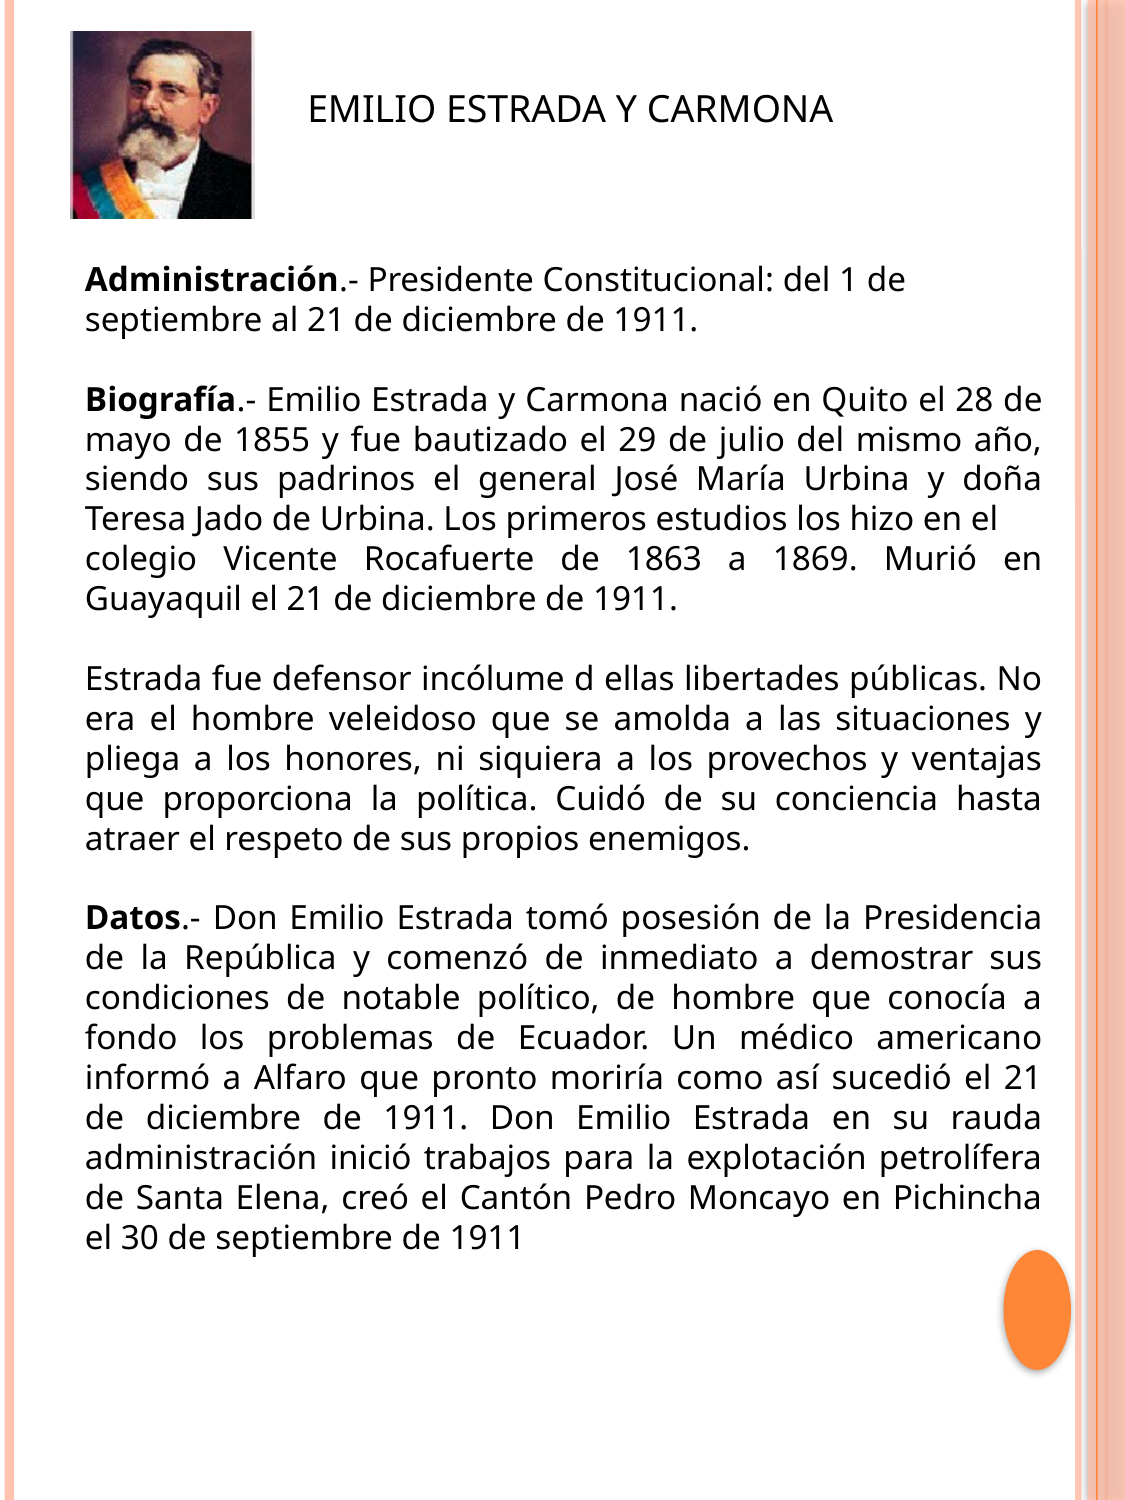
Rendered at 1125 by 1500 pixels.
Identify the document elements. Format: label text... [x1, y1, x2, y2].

text_box Administración.- Presidente Constitucional: del 1 de septiembre al 21 de diciembre de 1911. Biografía.- Emilio Estrada y Carmona nació en Quito el 28 de mayo de 1855 y fue bautizado el 29 de julio del mismo año, siendo sus padrinos el general José María Urbina y doña Teresa Jado de Urbina. Los primeros estudios los hizo en el colegio Vicente Rocafuerte de 1863 a 1869. Murió en Guayaquil el 21 de diciembre de 1911. Estrada fue defensor incólume d ellas libertades públicas. No era el hombre veleidoso que se amolda a las situaciones y pliega a los honores, ni siquiera a los provechos y ventajas que proporciona la política. Cuidó de su conciencia hasta atraer el respeto de sus propios enemigos. Datos.- Don Emilio Estrada tomó posesión de la Presidencia de la República y comenzó de inmediato a demostrar sus condiciones de notable político, de hombre que conocía a fondo los problemas de Ecuador. Un médico americano informó a Alfaro que pronto moriría como así sucedió el 21 de diciembre de 1911. Don Emilio Estrada en su rauda administración inició trabajos para la explotación petrolífera de Santa Elena, creó el Cantón Pedro Moncayo en Pichincha el 30 de septiembre de 1911 [70, 250, 1059, 1264]
text_box EMILIO ESTRADA Y CARMONA [292, 78, 859, 138]
picture [69, 30, 256, 220]
